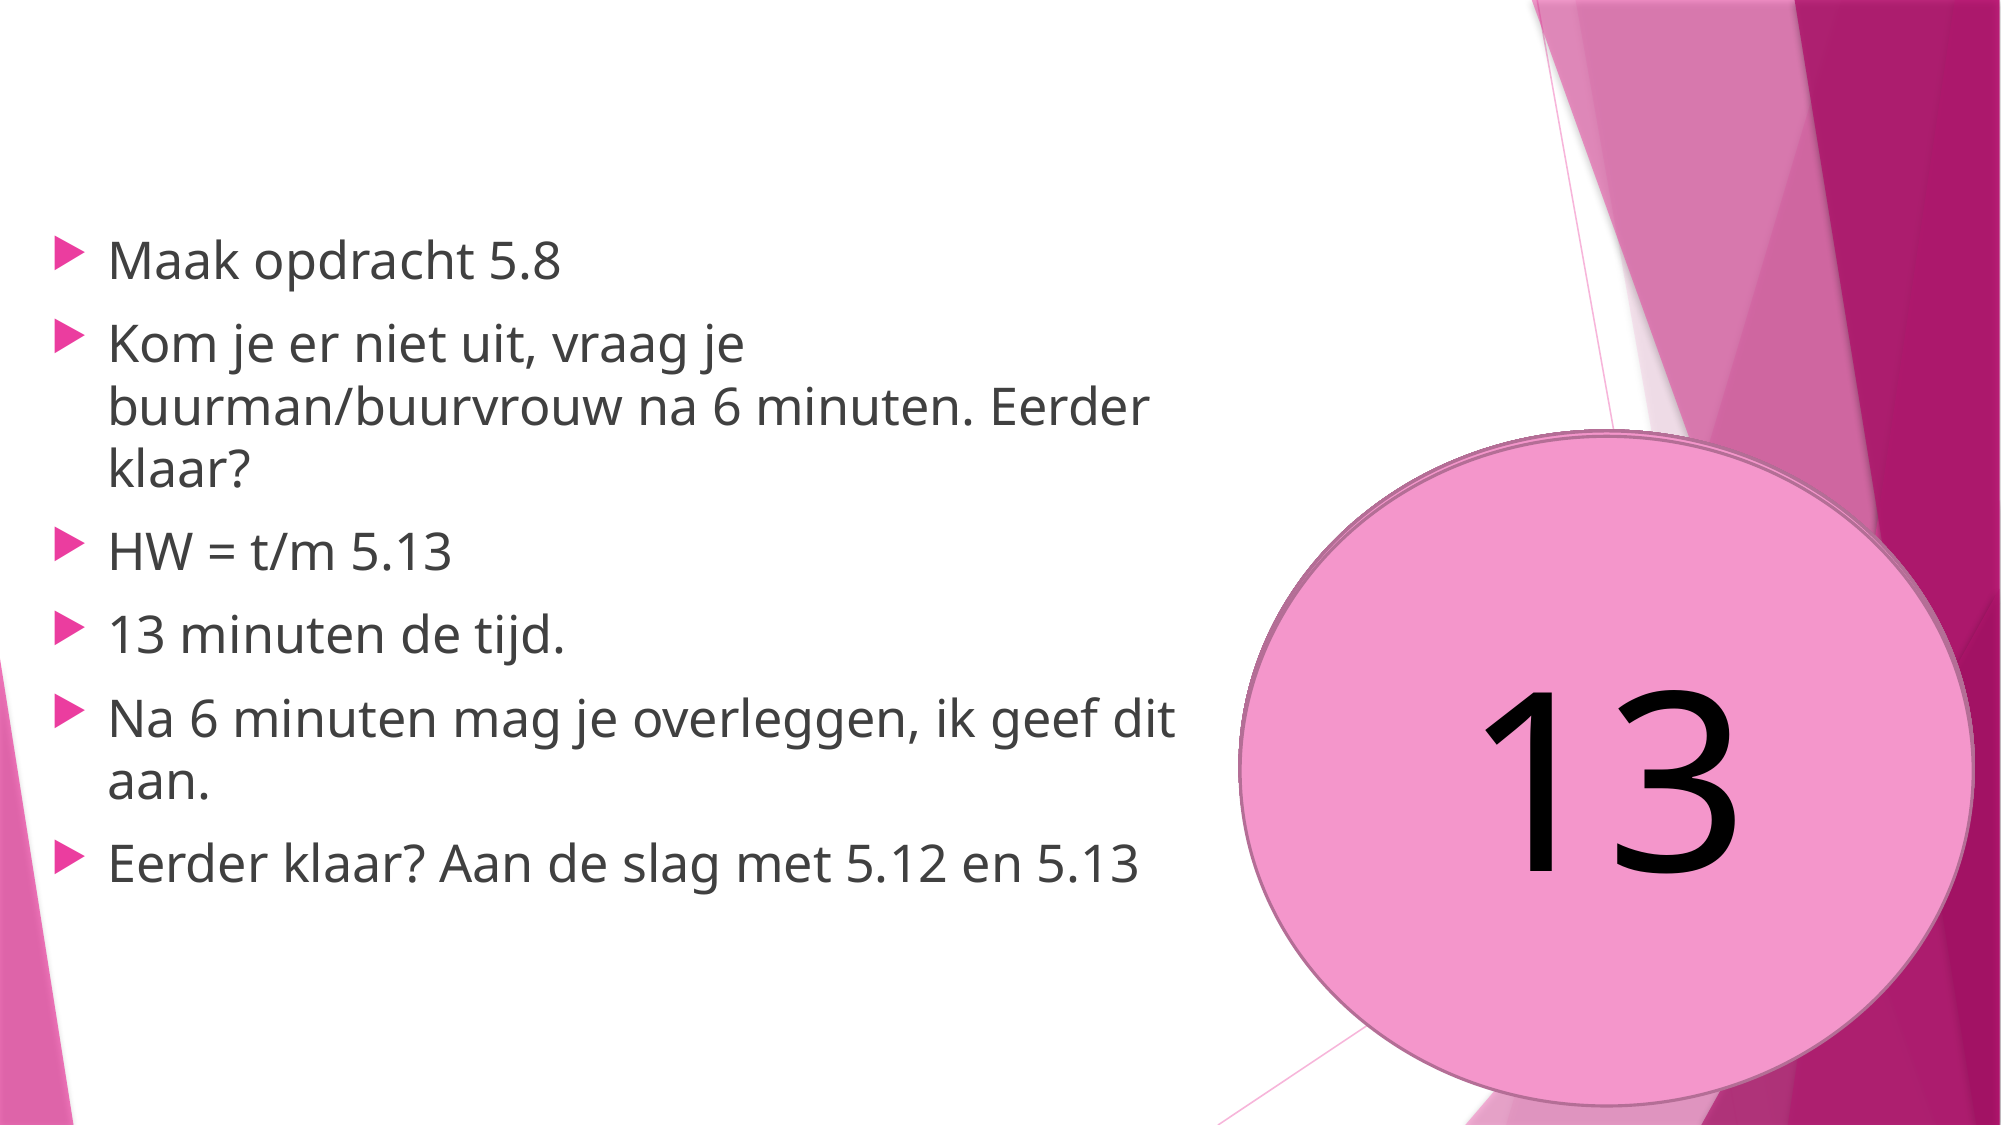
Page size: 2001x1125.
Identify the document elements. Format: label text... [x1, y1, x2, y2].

list Maak opdracht 5.8 Kom je er niet uit, vraag je buurman/buurvrouw na 6 minuten. Eerder klaar? HW = t/m 5.13 13 minuten de tijd. Na 6 minuten mag je overleggen, ik geef dit aan. Eerder klaar? Aan de slag met 5.12 en 5.13 [35, 219, 1241, 1012]
text_box 13 [1238, 434, 1975, 1108]
text_box 12 [1242, 429, 1972, 723]
